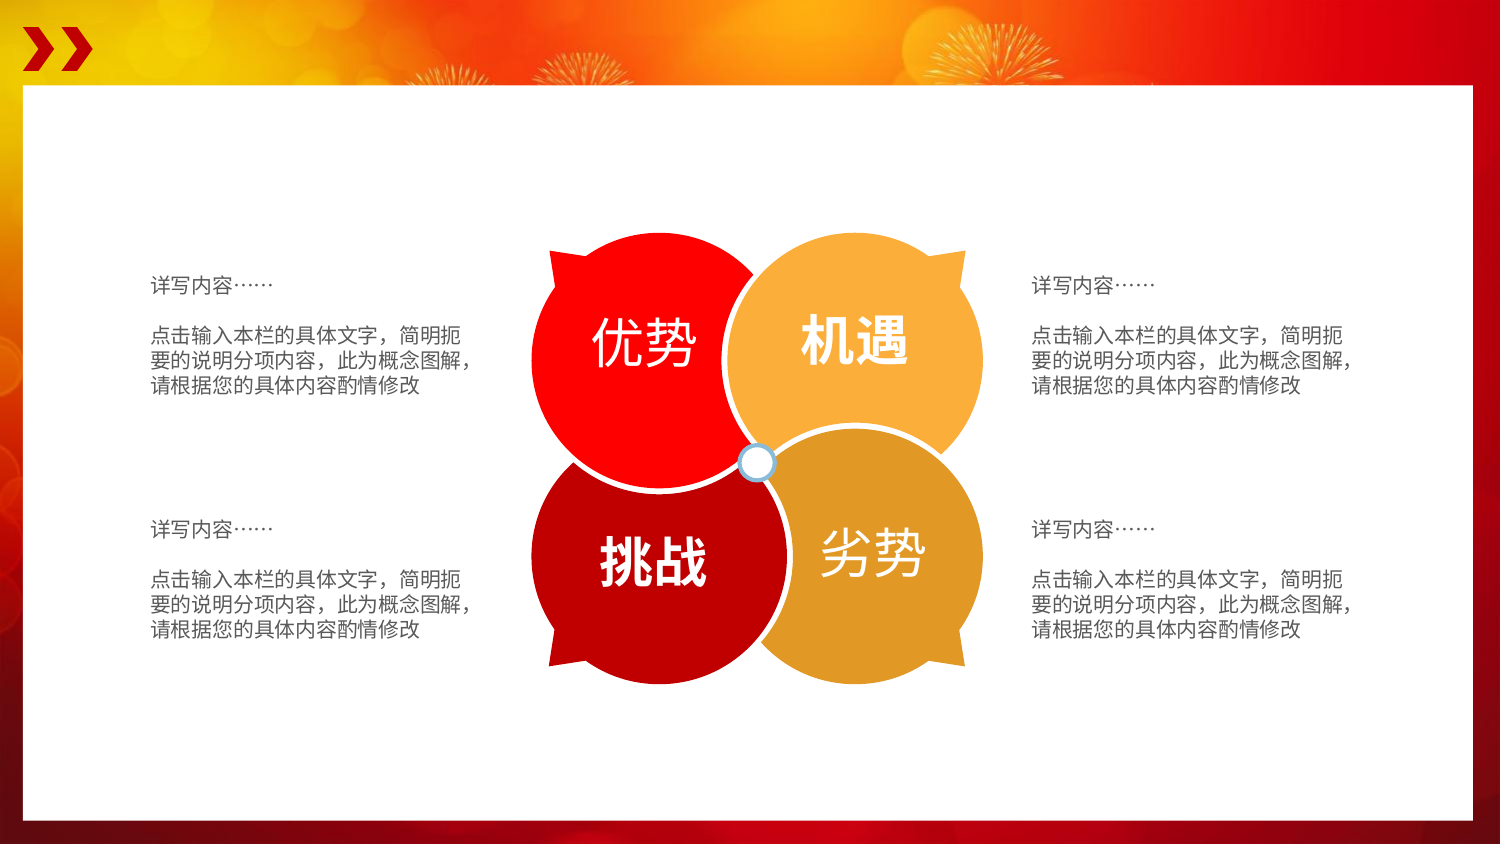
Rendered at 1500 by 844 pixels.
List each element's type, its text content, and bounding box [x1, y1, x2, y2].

text_box 详写内容…… 点击输入本栏的具体文字，简明扼要的说明分项内容，此为概念图解，请根据您的具体内容酌情修改 [1031, 272, 1358, 398]
text_box [531, 462, 787, 685]
text_box [531, 232, 754, 489]
text_box 详写内容…… 点击输入本栏的具体文字，简明扼要的说明分项内容，此为概念图解，请根据您的具体内容酌情修改 [1031, 516, 1358, 642]
text_box [727, 232, 983, 455]
picture [0, 0, 1500, 844]
text_box 机遇 [788, 306, 922, 372]
text_box 劣势 [804, 519, 943, 585]
text_box 详写内容…… 点击输入本栏的具体文字，简明扼要的说明分项内容，此为概念图解，请根据您的具体内容酌情修改 [150, 272, 476, 398]
text_box [739, 445, 775, 481]
text_box 挑战 [578, 528, 729, 594]
text_box [760, 428, 983, 685]
text_box 优势 [571, 309, 717, 375]
text_box 详写内容…… 点击输入本栏的具体文字，简明扼要的说明分项内容，此为概念图解，请根据您的具体内容酌情修改 [150, 516, 476, 642]
